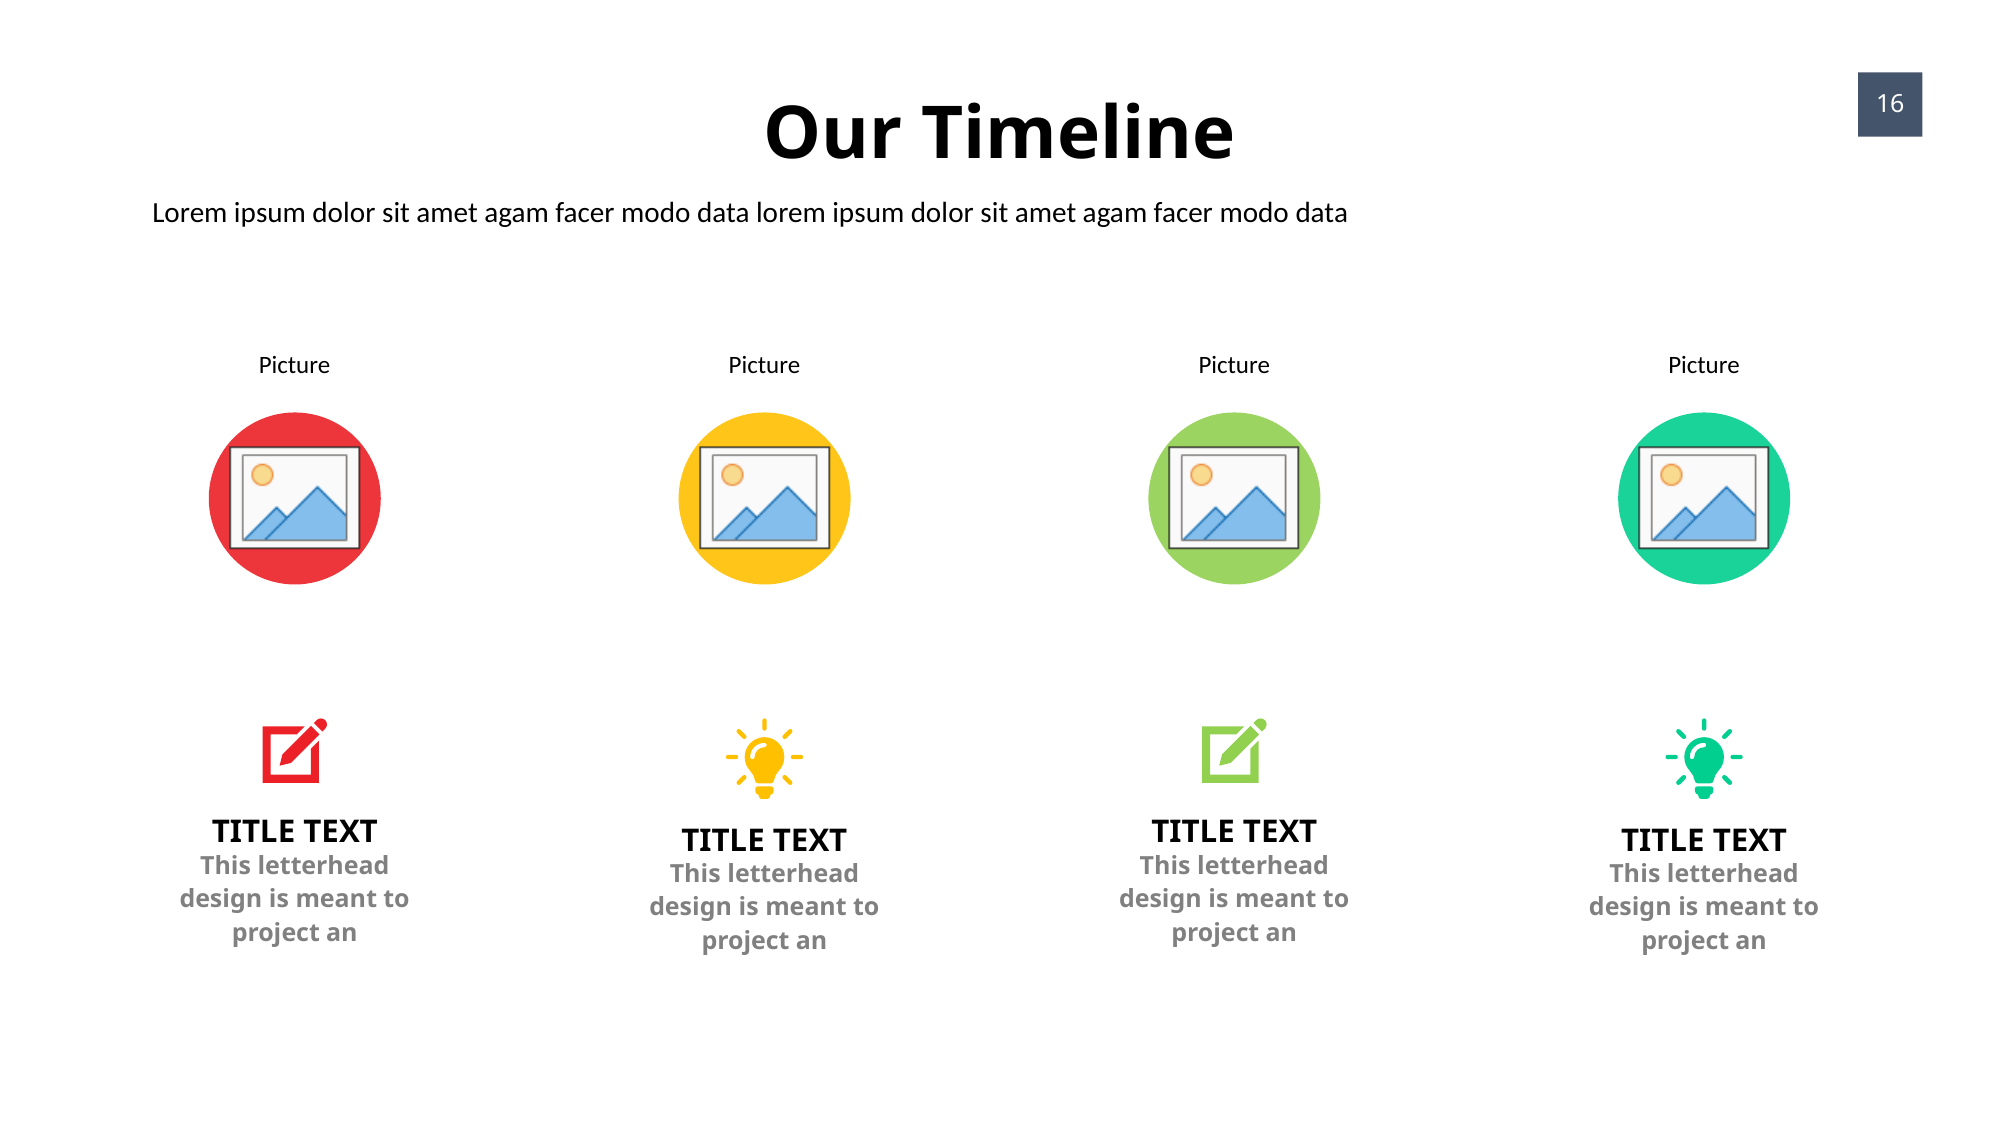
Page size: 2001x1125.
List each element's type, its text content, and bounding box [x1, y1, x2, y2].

picture [1546, 341, 1862, 656]
picture [1077, 341, 1392, 656]
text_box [155, 718, 434, 931]
subtitle Lorem ipsum dolor sit amet agam facer modo data lorem ipsum dolor sit amet agam facer modo data [137, 186, 1863, 227]
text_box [1095, 718, 1374, 931]
picture [137, 341, 453, 656]
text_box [1564, 718, 1844, 939]
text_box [625, 718, 904, 939]
picture [607, 341, 922, 656]
slide_number 16 [1863, 78, 1927, 130]
title Our Timeline [137, 78, 1863, 186]
